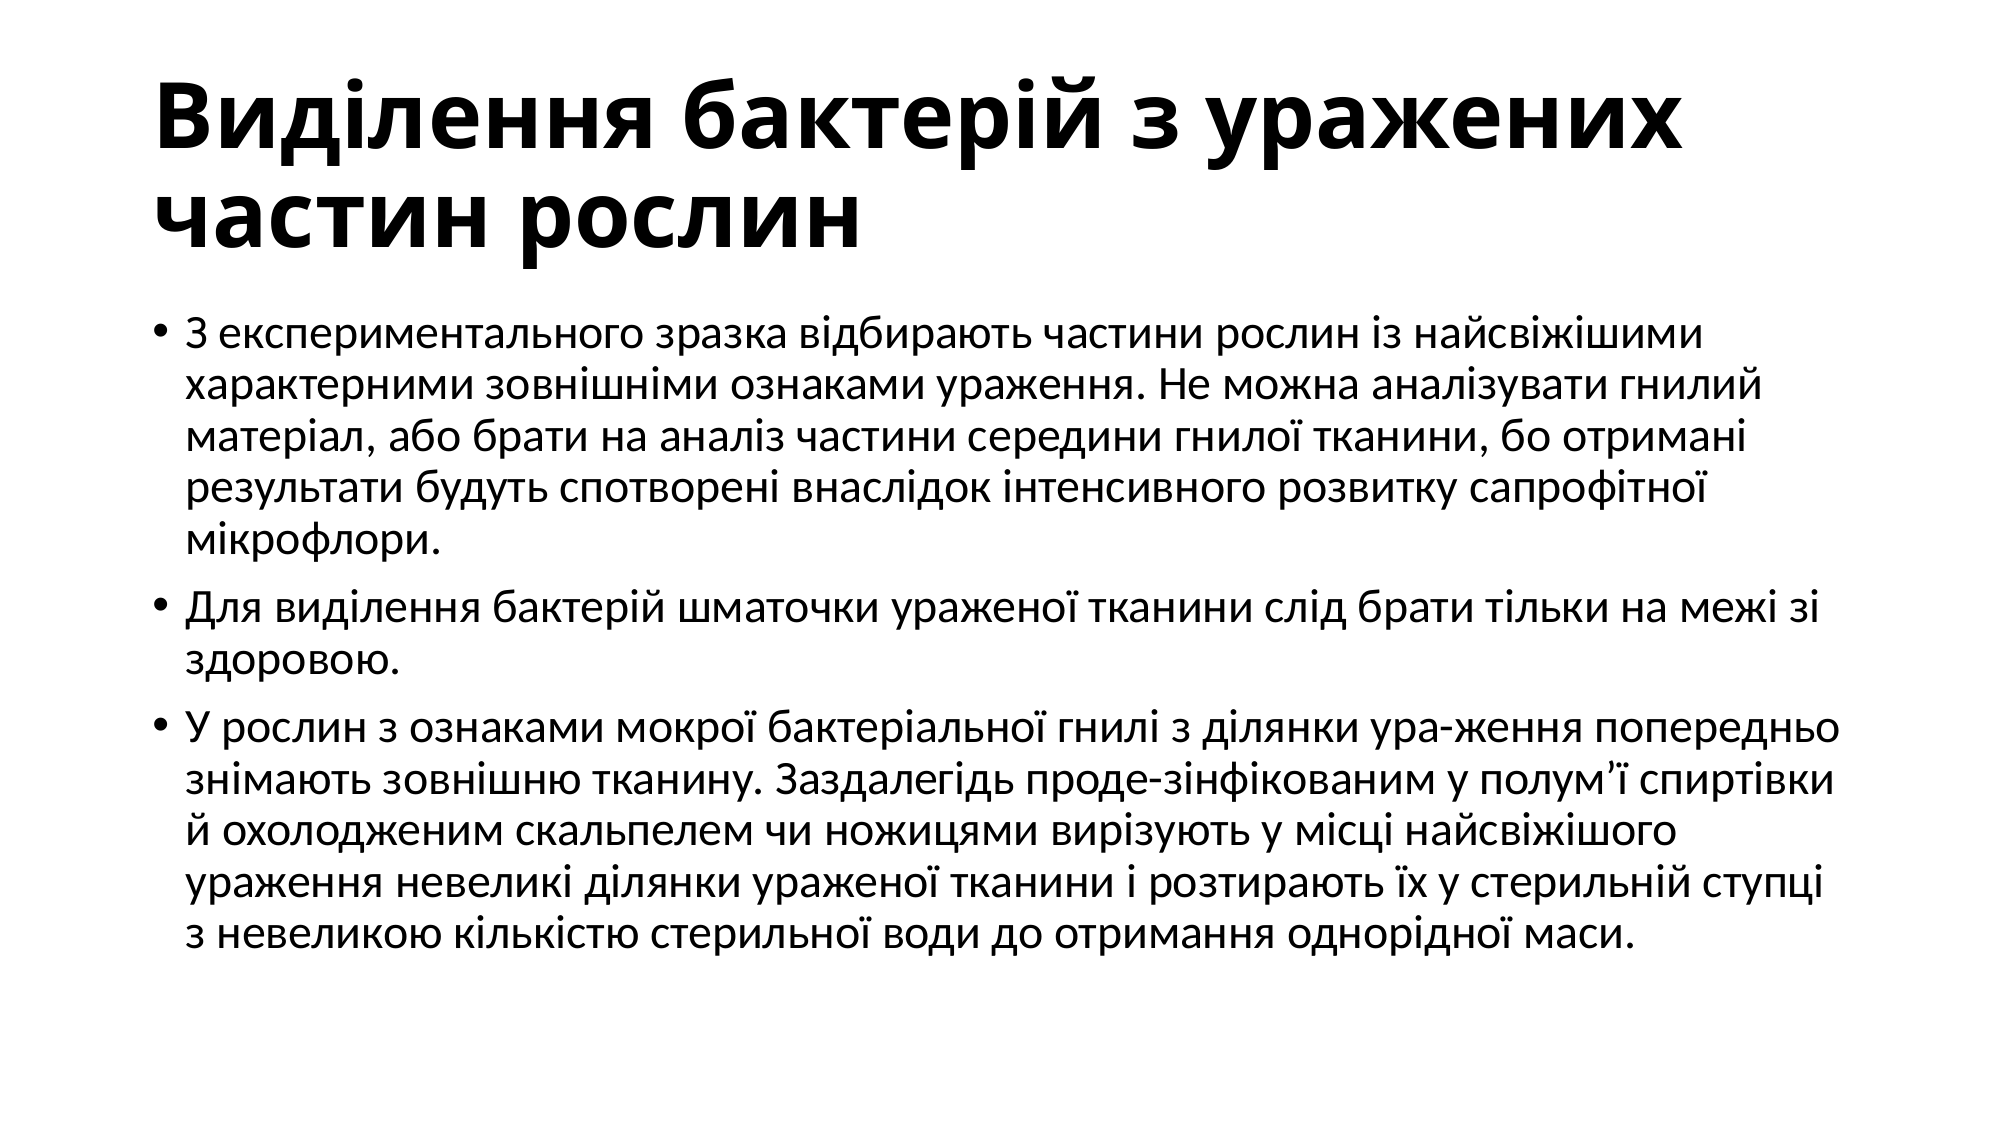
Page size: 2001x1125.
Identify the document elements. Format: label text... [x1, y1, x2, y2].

title Виділення бактерій з уражених частин рослин [137, 59, 1863, 278]
list З експериментального зразка відбирають частини рослин із найсвіжішими характерними зовнішніми ознаками ураження. Не можна аналізувати гнилий матеріал, або брати на аналіз частини середини гнилої тканини, бо отримані результати будуть спотворені внаслідок інтенсивного розвитку сапрофітної мікрофлори. Для виділення бактерій шматочки ураженої тканини слід брати тільки на межі зі здоровою. У рослин з ознаками мокрої бактеріальної гнилі з ділянки ура-ження попередньо знімають зовнішню тканину. Заздалегідь проде-зінфікованим у полум’ї спиртівки й охолодженим скальпелем чи ножицями вирізують у місці найсвіжішого ураження невеликі ділянки ураженої тканини і розтирають їх у стерильній ступці з невеликою кількістю стерильної води до отримання однорідної маси. [137, 299, 1863, 1014]
